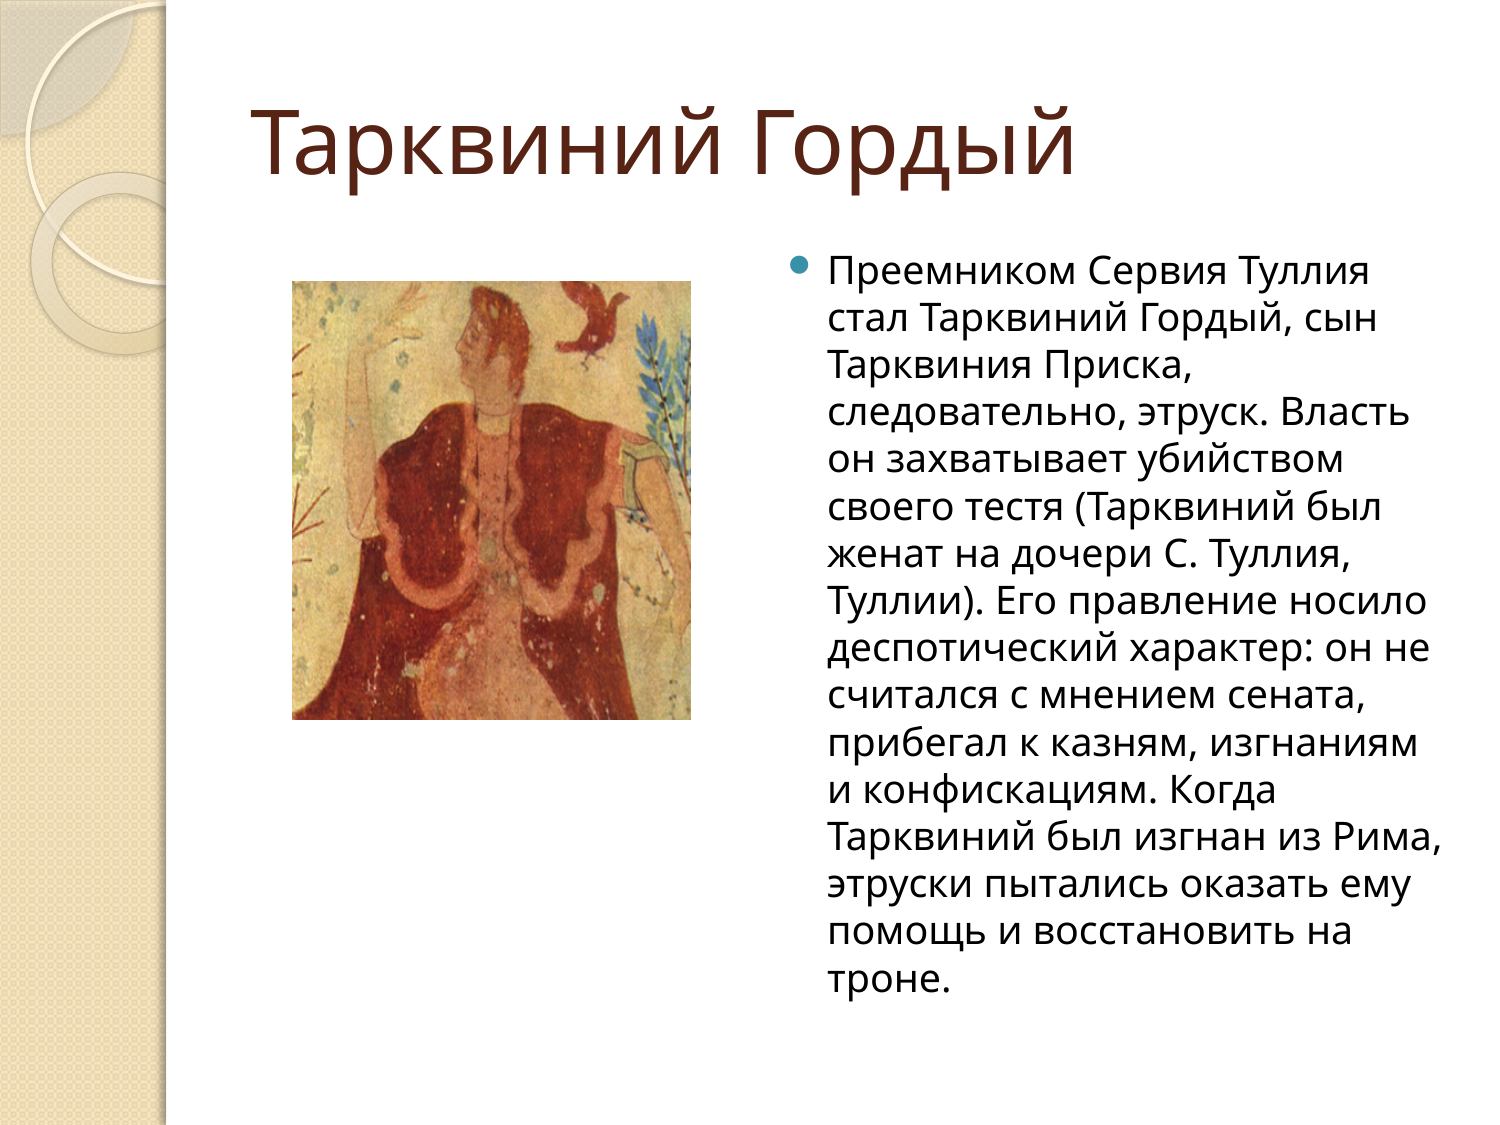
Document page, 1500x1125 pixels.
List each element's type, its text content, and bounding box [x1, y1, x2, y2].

picture [292, 280, 691, 721]
list Преемником Сервия Туллия стал Тарквиний Гордый, сын Тарквиния Приска, следовательно, этруск. Власть он захватывает убийством своего тестя (Тарквиний был женат на дочери С. Туллия, Туллии). Его правление носило деспотический характер: он не считался с мнением сената, прибегал к казням, изгнаниям и конфискациям. Когда Тарквиний был изгнан из Рима, этруски пытались оказать ему помощь и восстановить на троне. [761, 237, 1466, 1025]
title Тарквиний Гордый [235, 45, 1466, 233]
